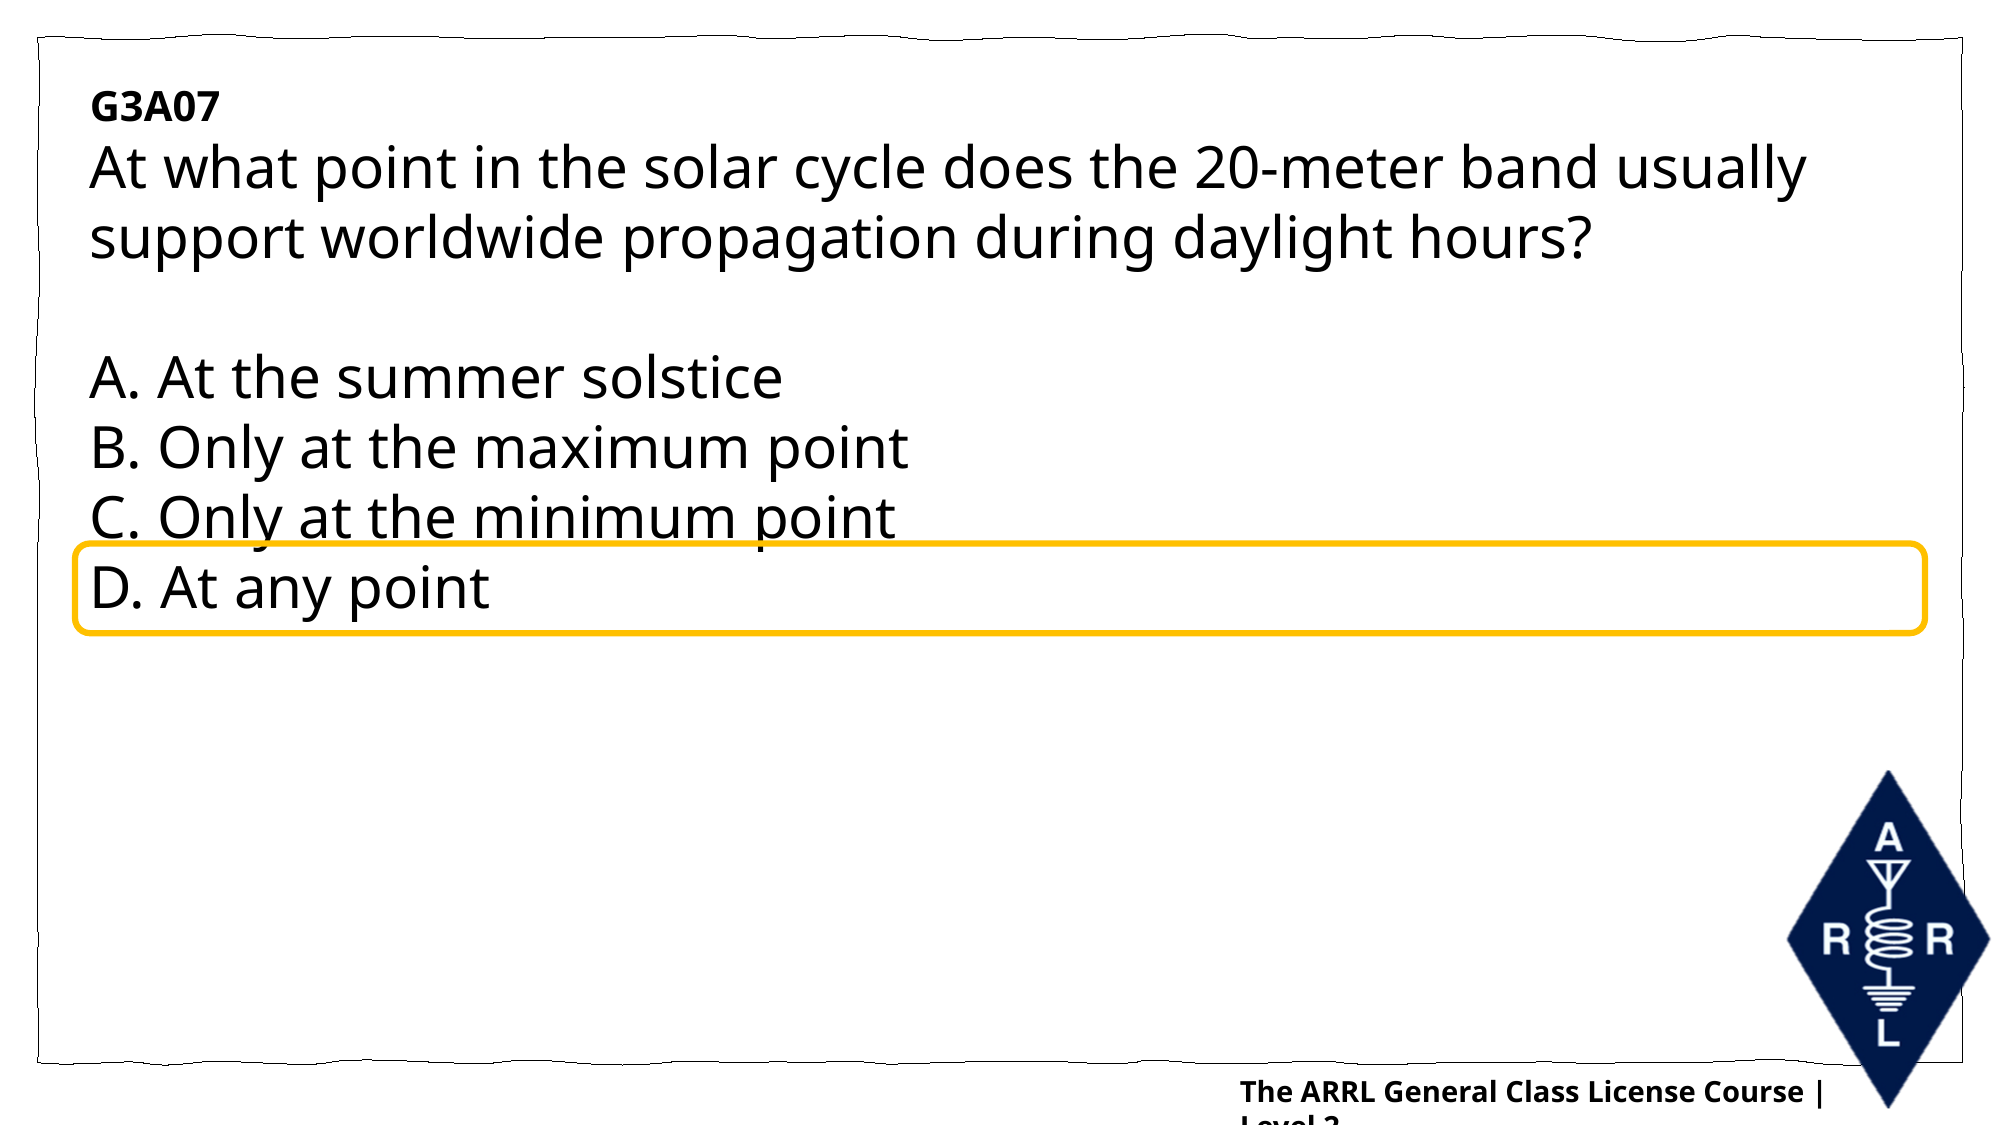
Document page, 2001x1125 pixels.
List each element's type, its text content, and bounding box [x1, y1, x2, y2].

text_box G3A07 At what point in the solar cycle does the 20-meter band usually support worldwide propagation during daylight hours? A. At the summer solstice B. Only at the maximum point C. Only at the minimum point D. At any point [75, 72, 1850, 550]
picture [1773, 752, 1999, 1125]
text_box [73, 542, 1927, 635]
